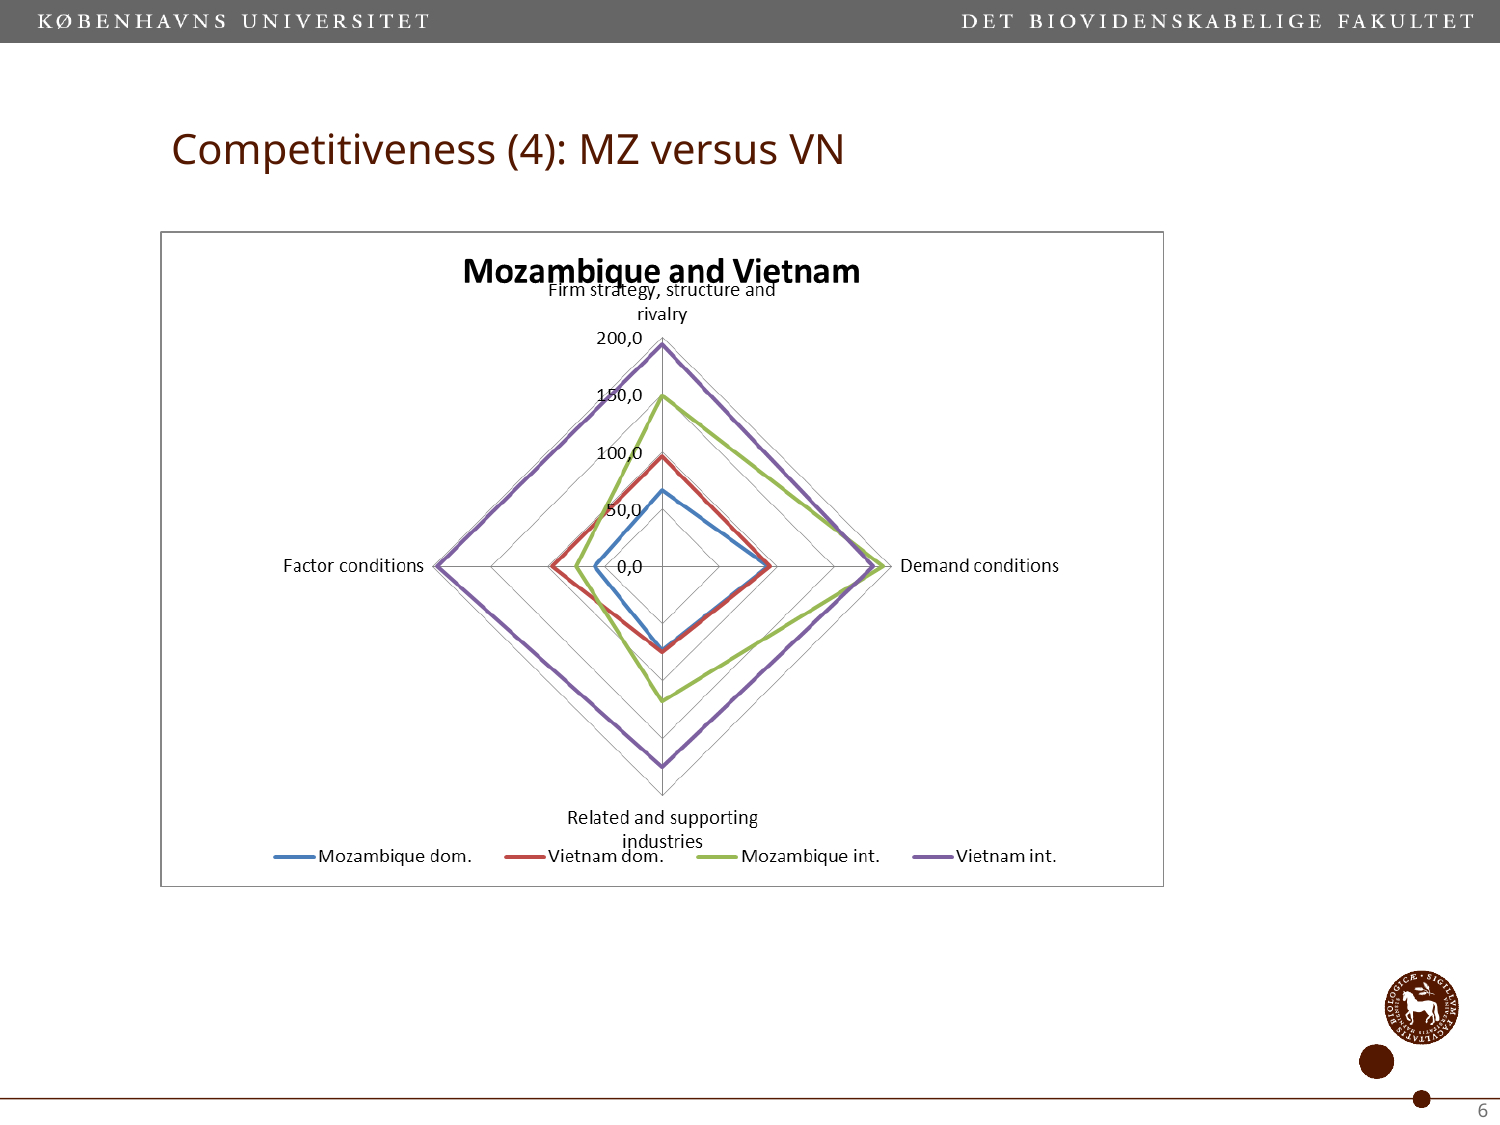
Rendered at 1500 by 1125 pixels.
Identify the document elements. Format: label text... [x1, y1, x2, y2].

picture [159, 231, 1164, 888]
picture [0, 1100, 1500, 1125]
picture [0, 914, 1500, 1097]
picture [0, 0, 1500, 43]
title Competitiveness (4): MZ versus VN [170, 77, 1138, 173]
